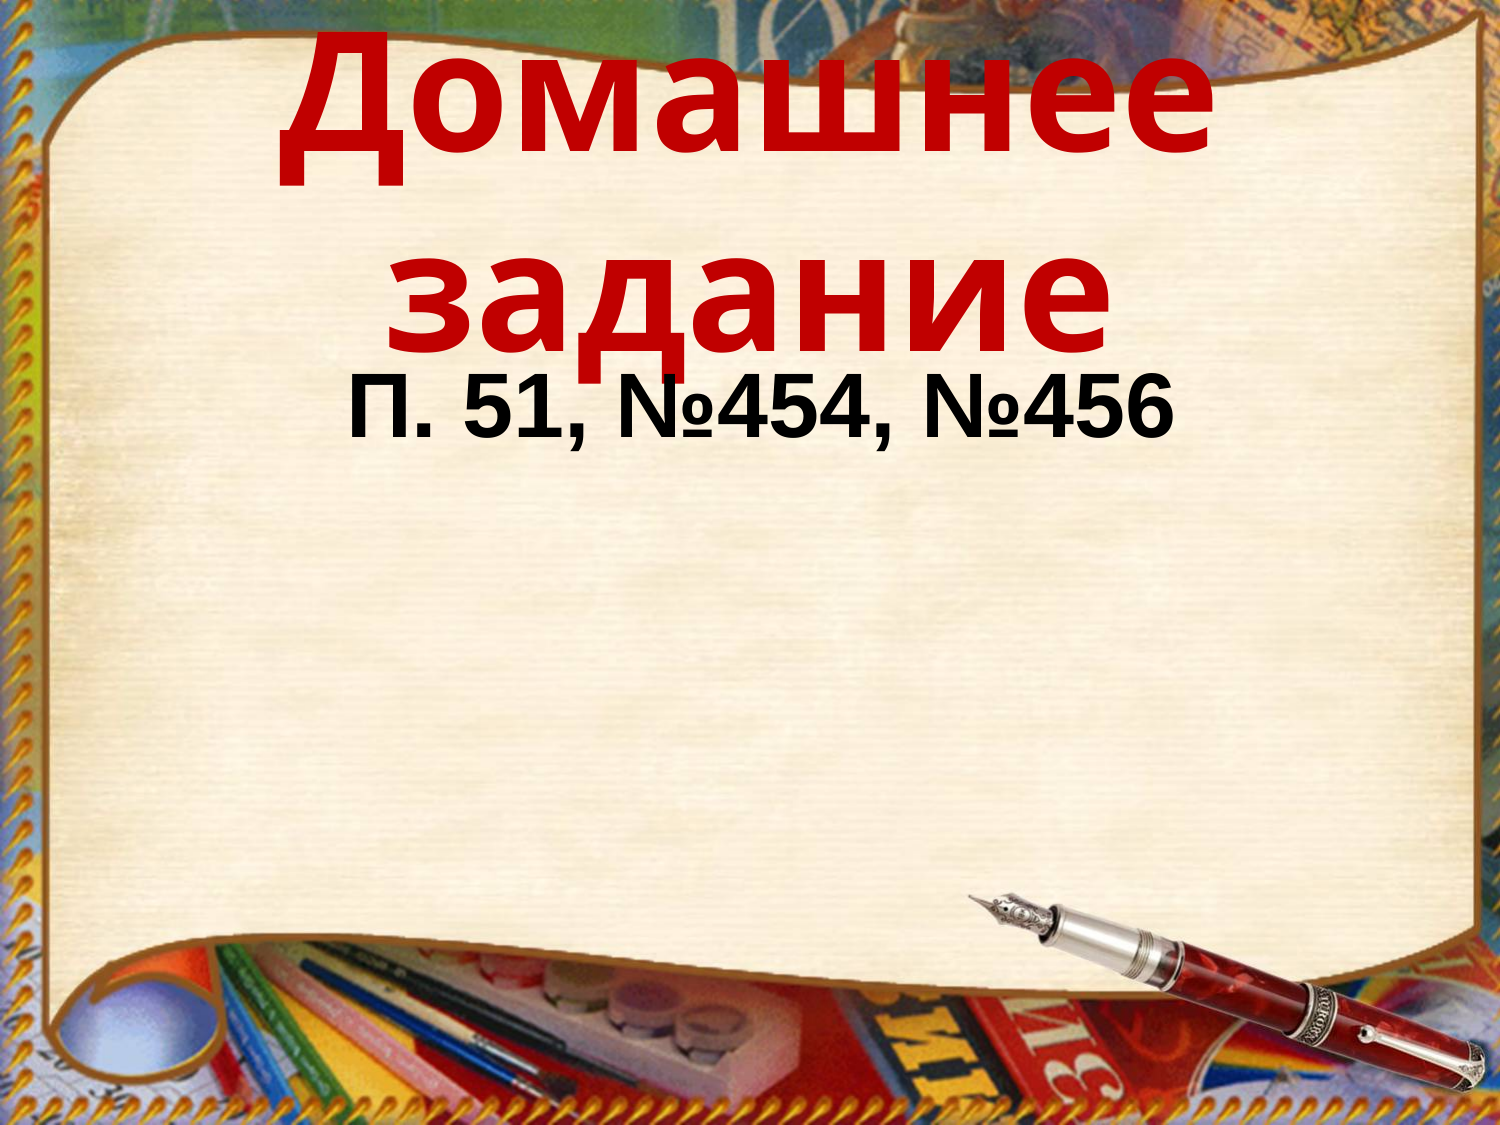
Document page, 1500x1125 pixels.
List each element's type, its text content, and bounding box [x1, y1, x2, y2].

picture [0, 0, 1500, 1125]
list П. 51, №454, №456 [194, 338, 1329, 965]
title Домашнее задание [75, 91, 1425, 279]
